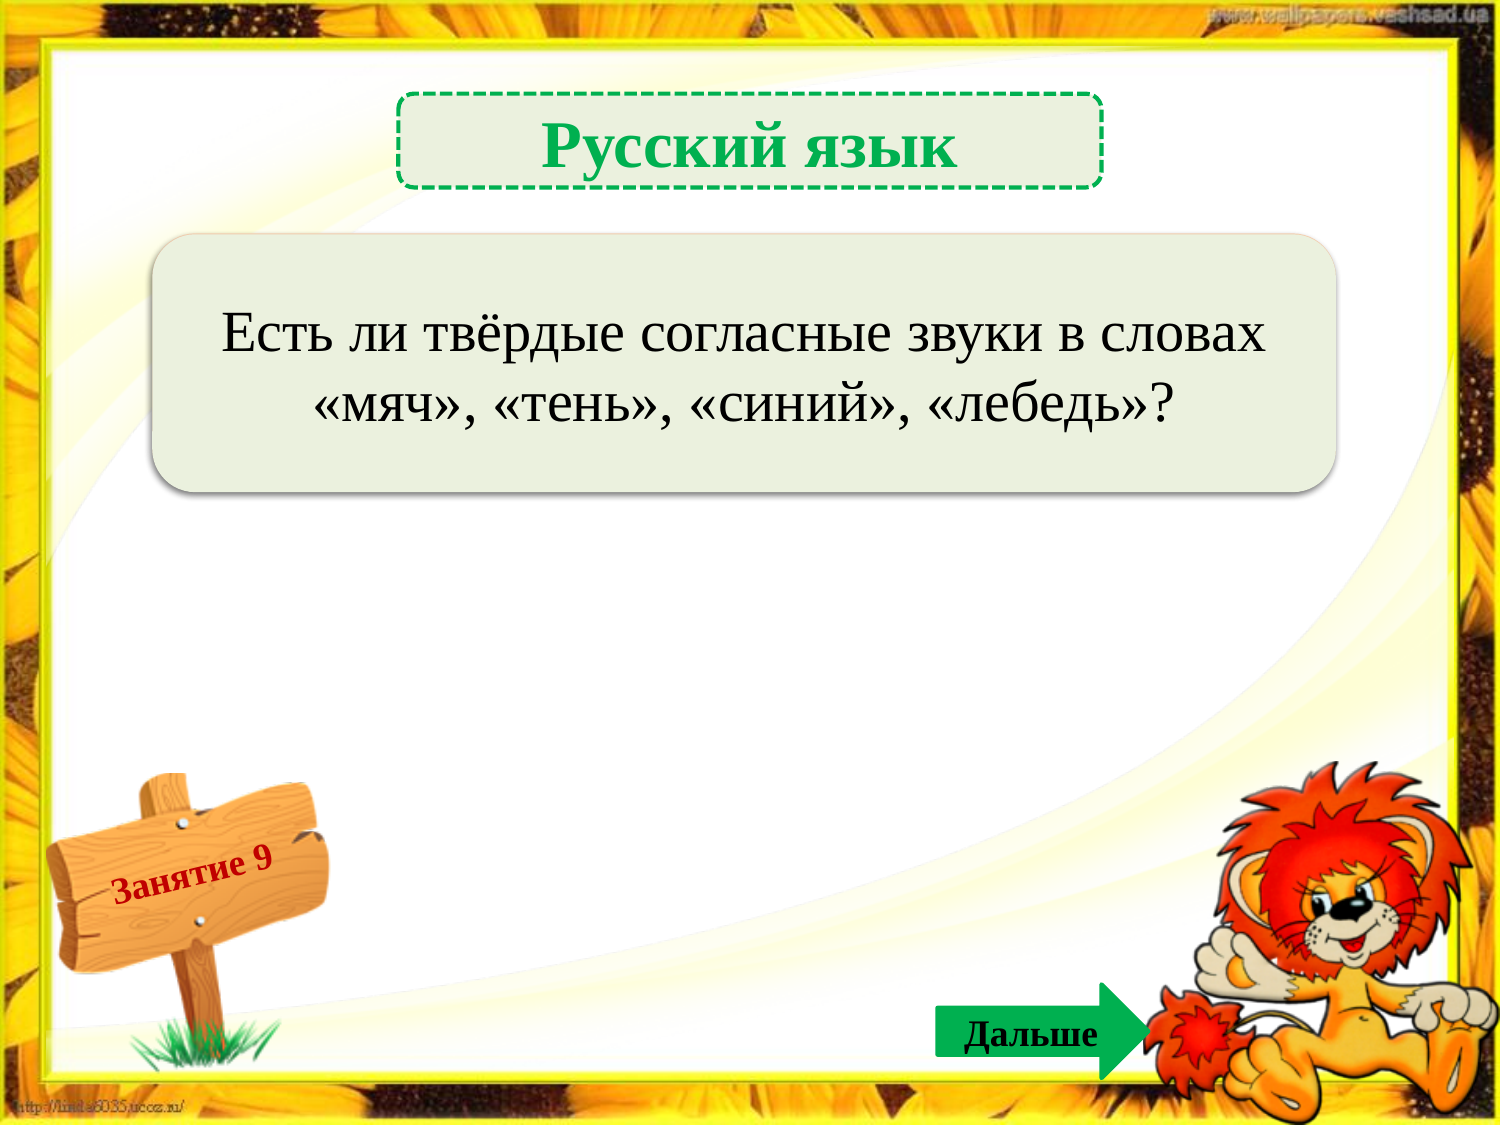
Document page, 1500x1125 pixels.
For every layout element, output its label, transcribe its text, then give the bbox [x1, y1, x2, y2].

text_box Русский язык [396, 91, 1104, 190]
text_box Дальше [935, 982, 1151, 1081]
text_box [150, 232, 1338, 495]
picture [0, 0, 1500, 1125]
